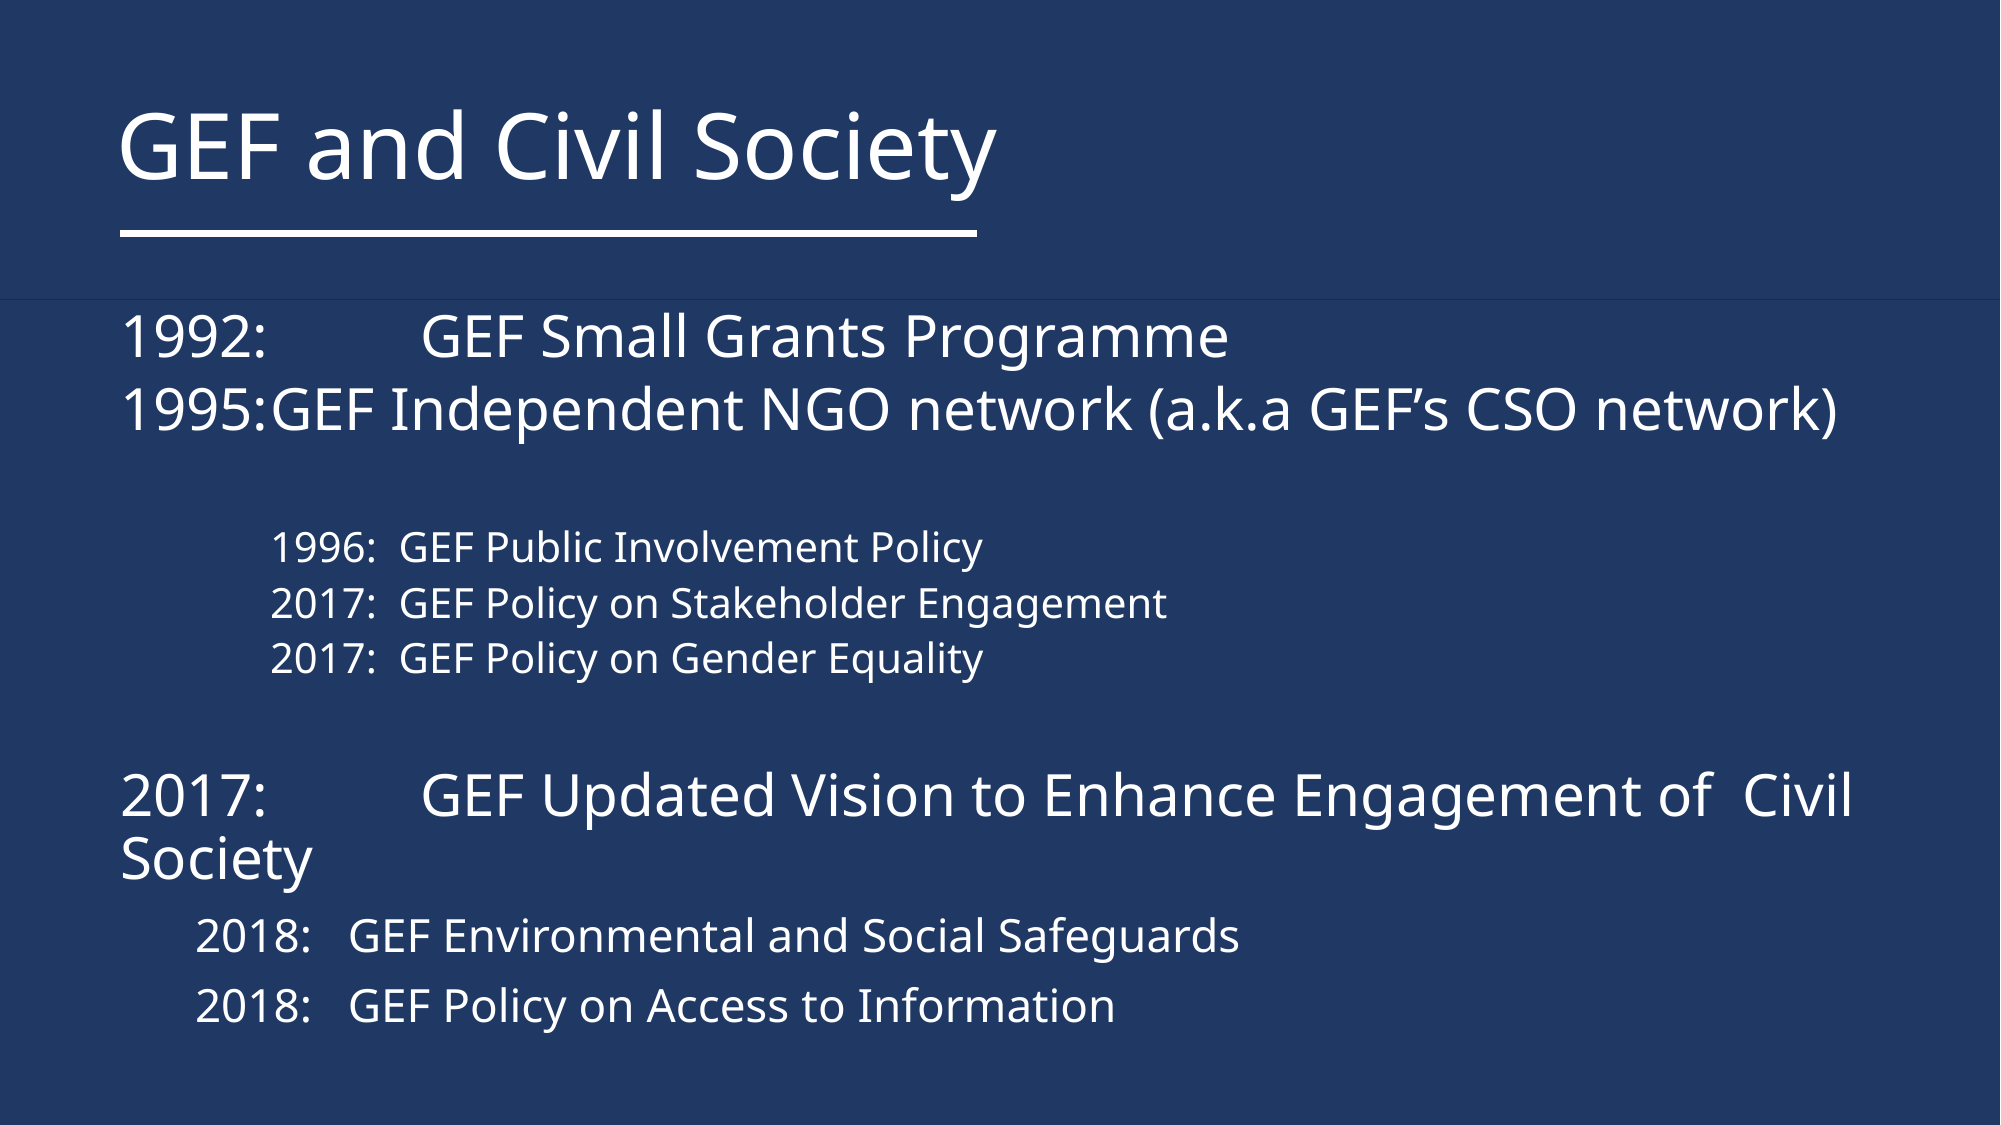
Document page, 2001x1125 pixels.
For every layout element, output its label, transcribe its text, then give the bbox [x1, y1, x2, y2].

list 1992: GEF Small Grants Programme 1995: GEF Independent NGO network (a.k.a GEF’s CSO network) 1996: GEF Public Involvement Policy 2017: GEF Policy on Stakeholder Engagement 2017: GEF Policy on Gender Equality 2017: GEF Updated Vision to Enhance Engagement of Civil Society 2018: GEF Environmental and Social Safeguards 2018: GEF Policy on Access to Information [0, 299, 2000, 1125]
title GEF and Civil Society [0, 0, 2000, 299]
